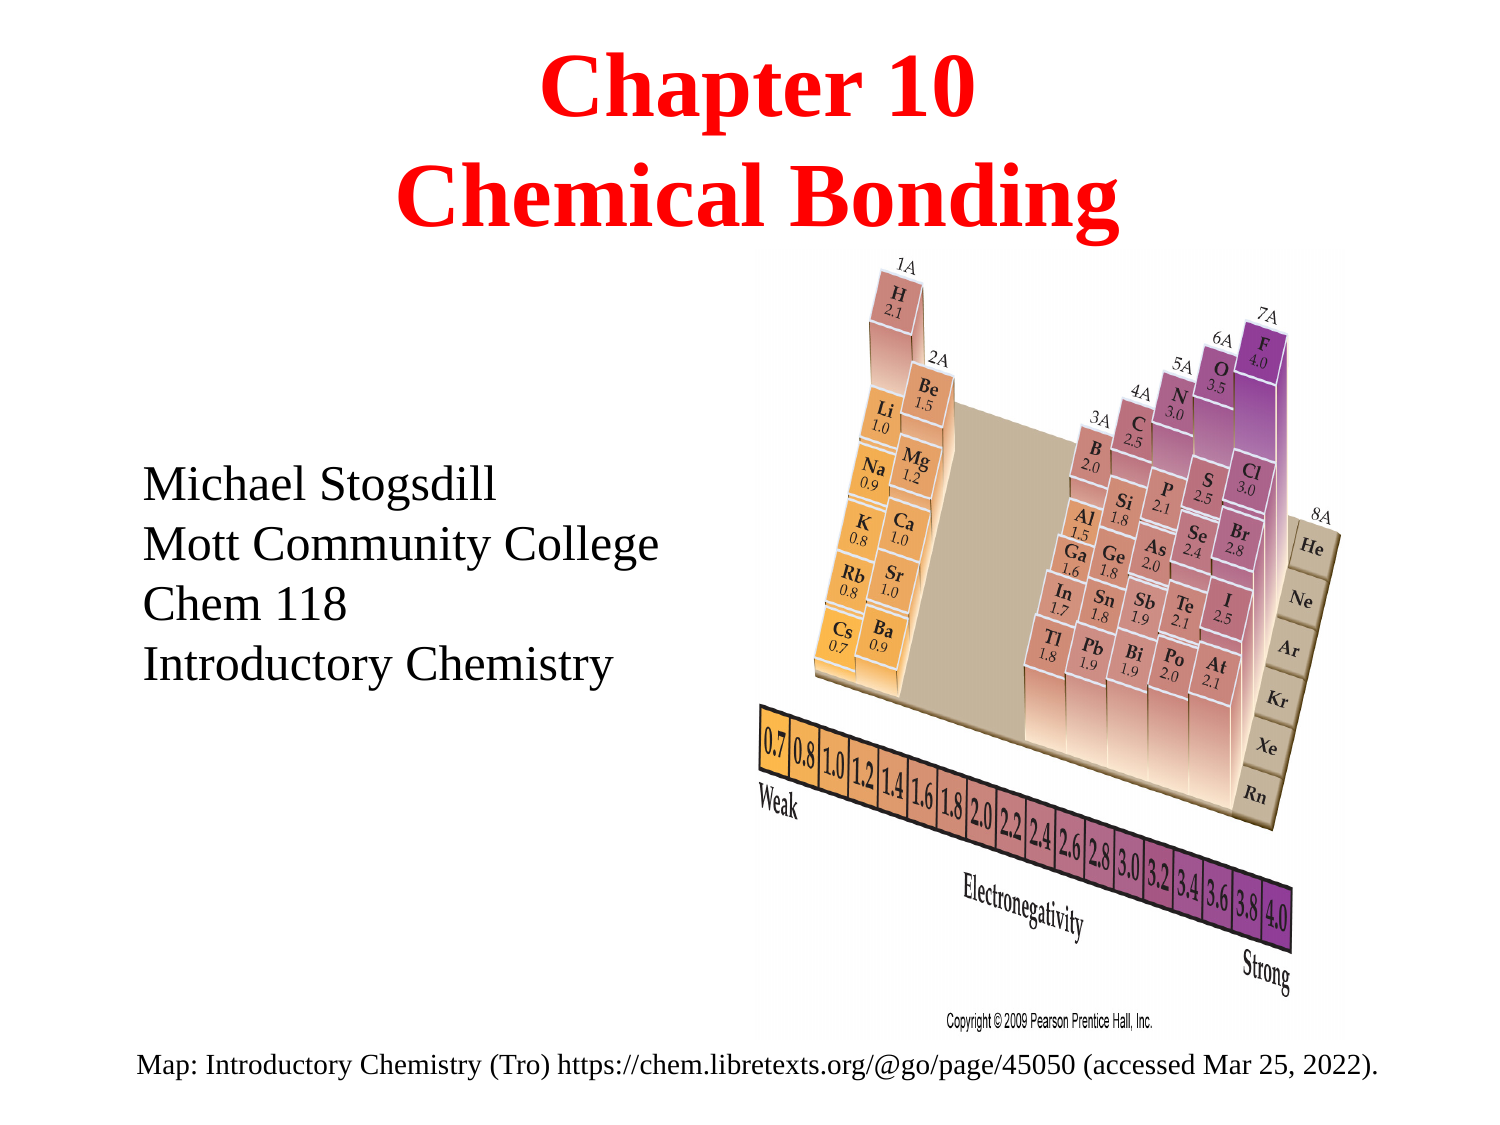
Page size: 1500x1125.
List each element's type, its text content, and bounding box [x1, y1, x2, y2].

text_box Michael Stogsdill Mott Community College Chem 118 Introductory Chemistry [127, 443, 675, 759]
text_box Chapter 10 Chemical Bonding [262, 40, 1254, 229]
text_box [112, 387, 584, 733]
picture [753, 249, 1345, 1040]
text_box Map: Introductory Chemistry (Tro) https://chem.libretexts.org/@go/page/45050 (accessed Mar 25, 2022). [121, 1037, 1396, 1088]
text_box [237, 0, 1288, 150]
